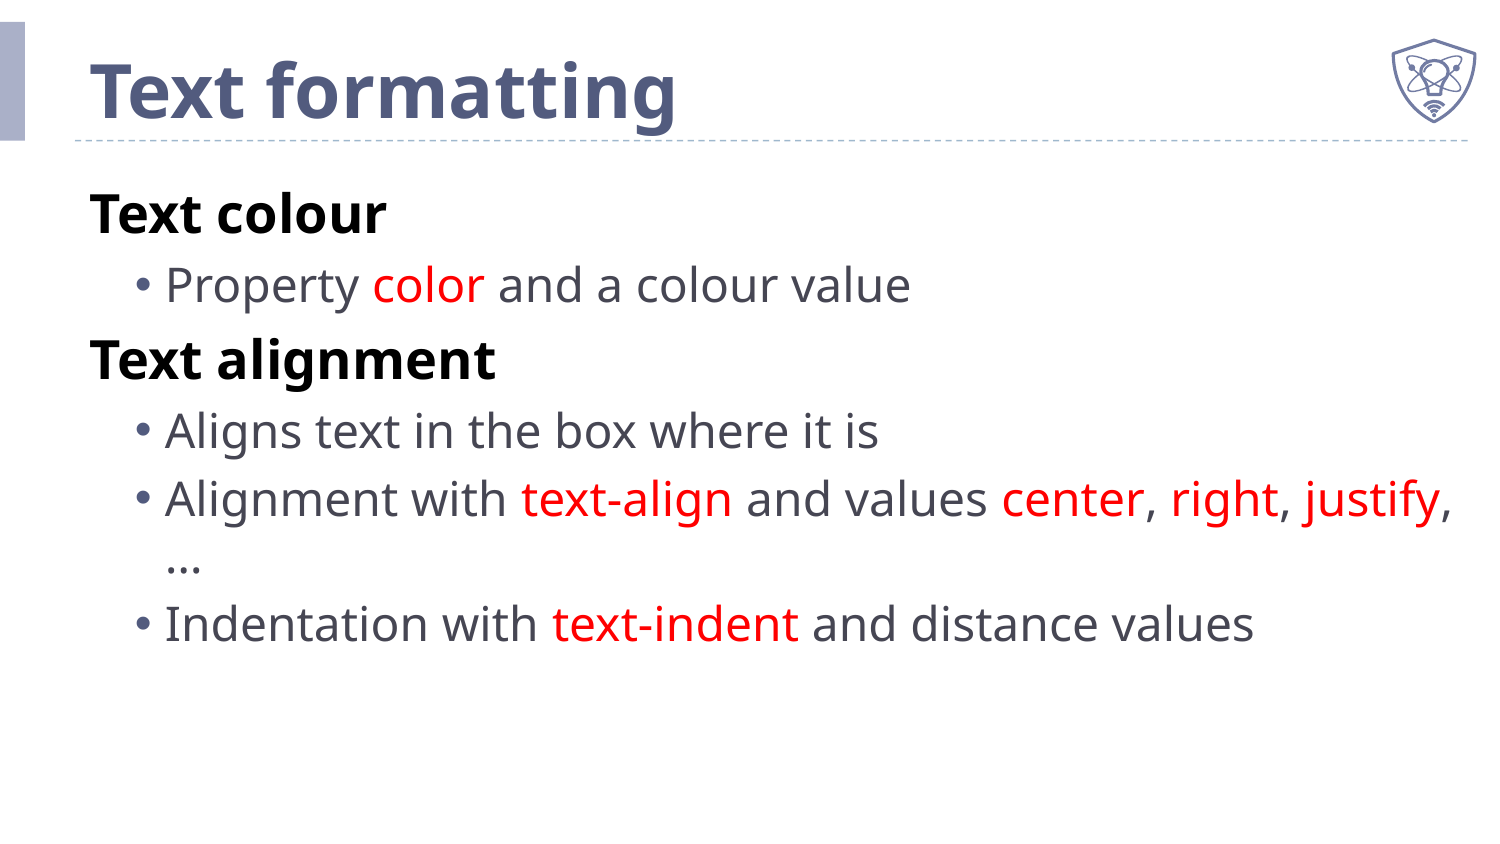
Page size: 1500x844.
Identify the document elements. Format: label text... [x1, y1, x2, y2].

title Text formatting [75, 18, 1475, 141]
list Text colour Property color and a colour value Text alignment Aligns text in the box where it is Alignment with text-align and values center, right, justify, … Indentation with text-indent and distance values [75, 171, 1475, 835]
